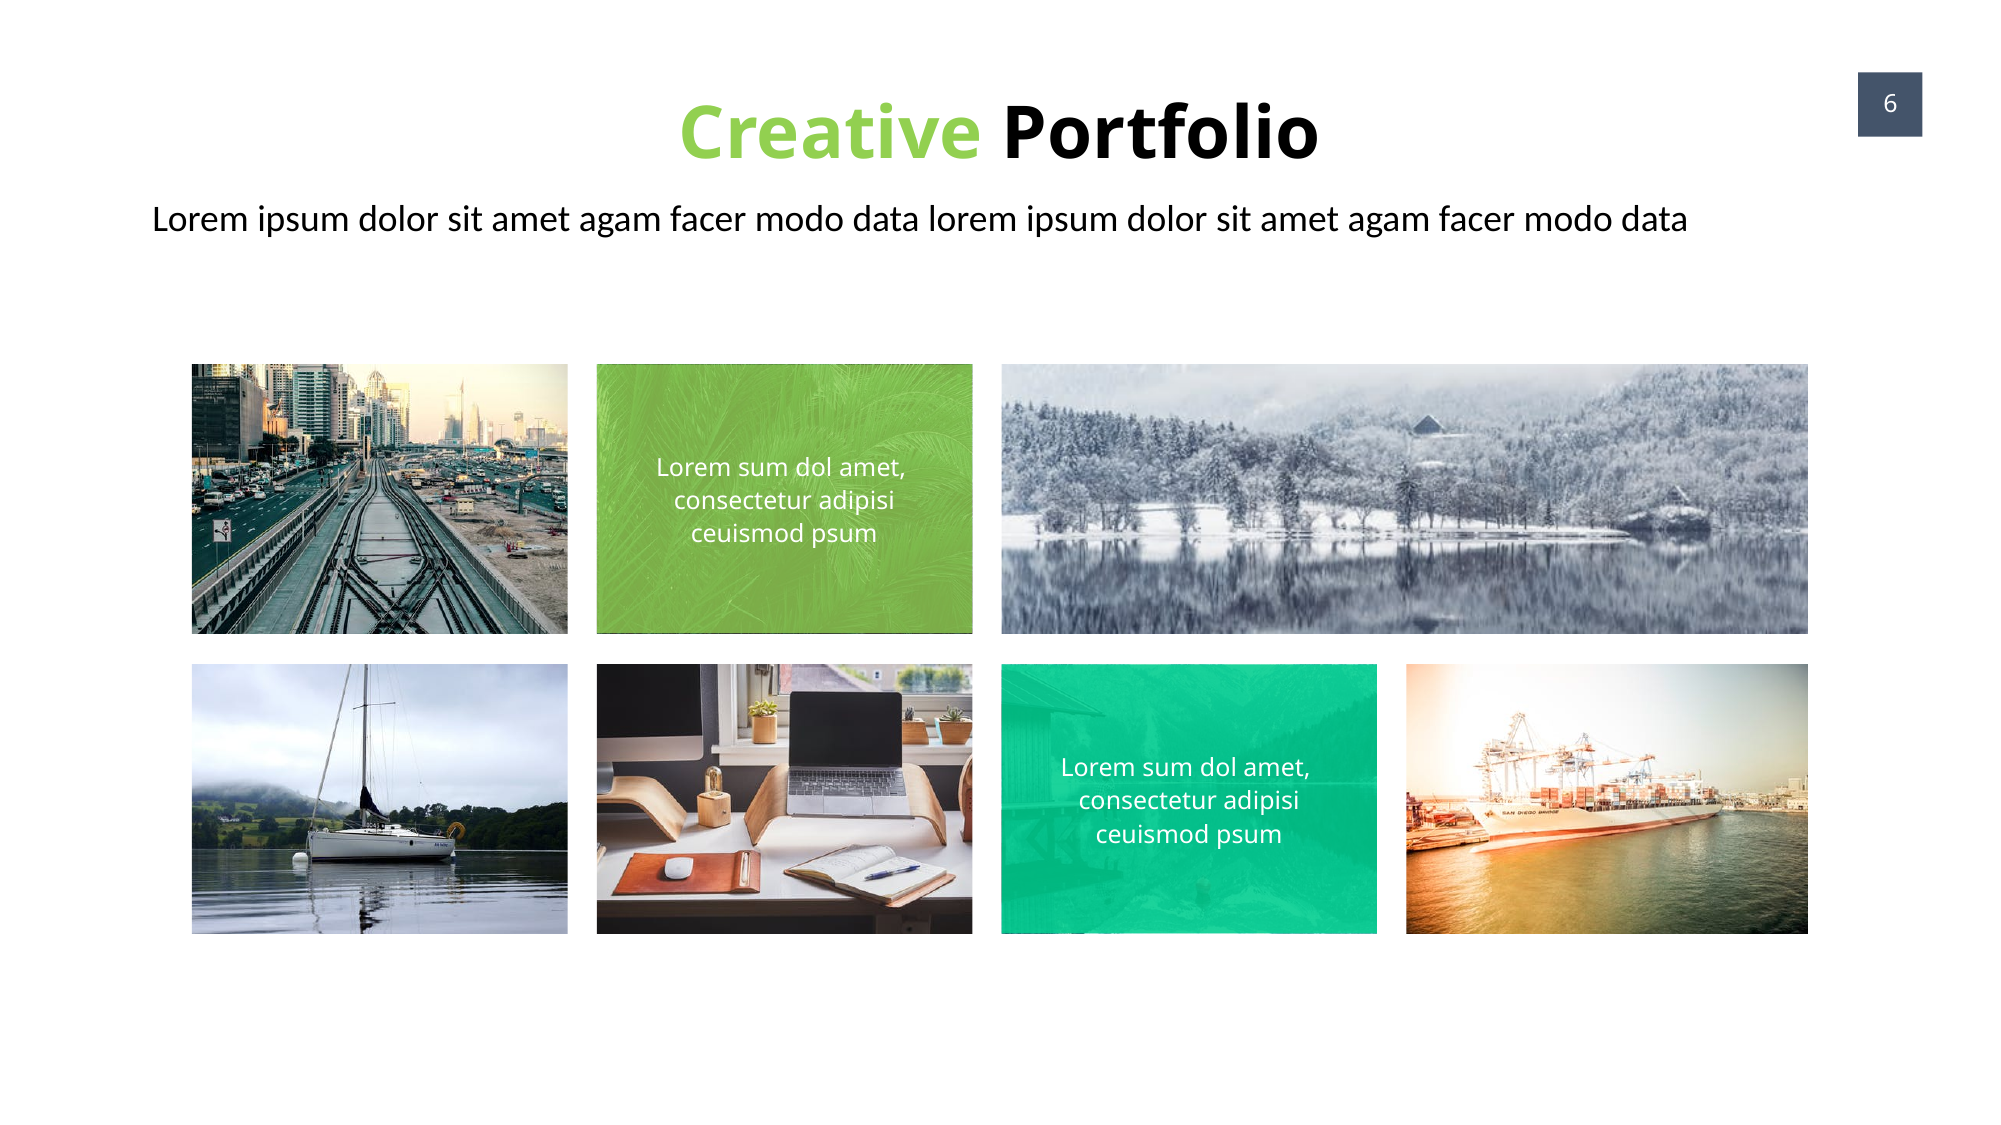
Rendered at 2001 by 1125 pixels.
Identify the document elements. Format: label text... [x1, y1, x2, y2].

picture [596, 664, 973, 934]
title Creative Portfolio [137, 78, 1863, 186]
picture [191, 364, 568, 634]
subtitle Lorem ipsum dolor sit amet agam facer modo data lorem ipsum dolor sit amet agam facer modo data [137, 186, 1863, 227]
picture [1001, 364, 1809, 634]
picture [1406, 664, 1809, 934]
picture [191, 664, 568, 934]
slide_number 6 [1863, 78, 1927, 130]
picture [1001, 664, 1378, 934]
picture [596, 364, 973, 634]
